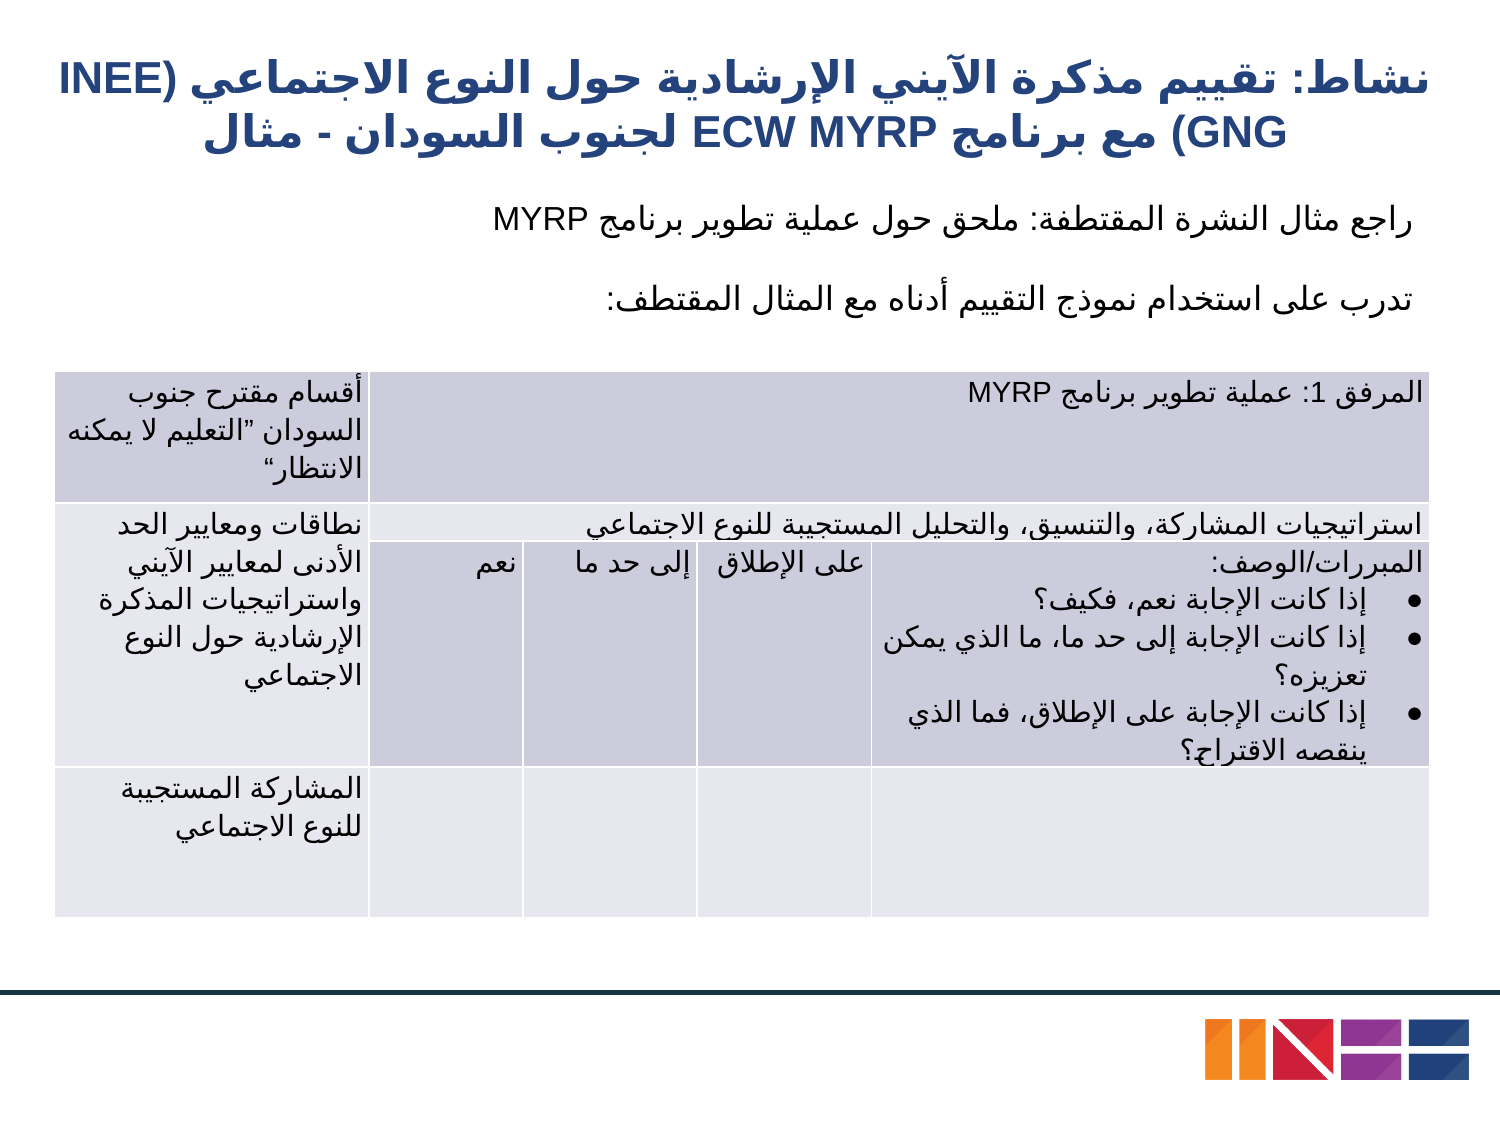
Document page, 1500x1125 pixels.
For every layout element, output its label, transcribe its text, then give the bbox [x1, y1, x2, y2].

text_box راجع مثال النشرة المقتطفة: ملحق حول عملية تطوير برنامج MYRP تدرب على استخدام نموذج التقييم أدناه مع المثال المقتطف: [67, 189, 1430, 311]
table_cell استراتيجيات المشاركة، والتنسيق، والتحليل المستجيبة للنوع الاجتماعي [370, 504, 1429, 540]
table_cell على الإطلاق [698, 542, 871, 766]
table_cell إلى حد ما [524, 542, 696, 766]
table_cell [524, 768, 696, 917]
title نشاط: تقييم مذكرة الآيني الإرشادية حول النوع الاجتماعي (INEE GNG) مع برنامج ECW MYRP لجنوب السودان - مثال [23, 33, 1468, 173]
table_cell [698, 768, 871, 917]
table_cell نعم [370, 542, 522, 766]
table_cell [370, 768, 522, 917]
table_header أقسام مقترح جنوب السودان ”التعليم لا يمكنه الانتظار“ [55, 372, 368, 502]
picture [1205, 1019, 1469, 1080]
table_cell نطاقات ومعايير الحد الأدنى لمعايير الآيني واستراتيجيات المذكرة الإرشادية حول النوع الاجتماعي [55, 504, 368, 766]
table_cell المشاركة المستجيبة للنوع الاجتماعي [55, 768, 368, 917]
table_cell المبررات/الوصف: إذا كانت الإجابة نعم، فكيف؟ إذا كانت الإجابة إلى حد ما، ما الذي يمكن تعزيزه؟ إذا كانت الإجابة على الإطلاق، فما الذي ينقصه الاقتراح؟ [872, 542, 1429, 766]
table_header المرفق 1: عملية تطوير برنامج MYRP [370, 372, 1429, 502]
table_cell [872, 768, 1429, 917]
